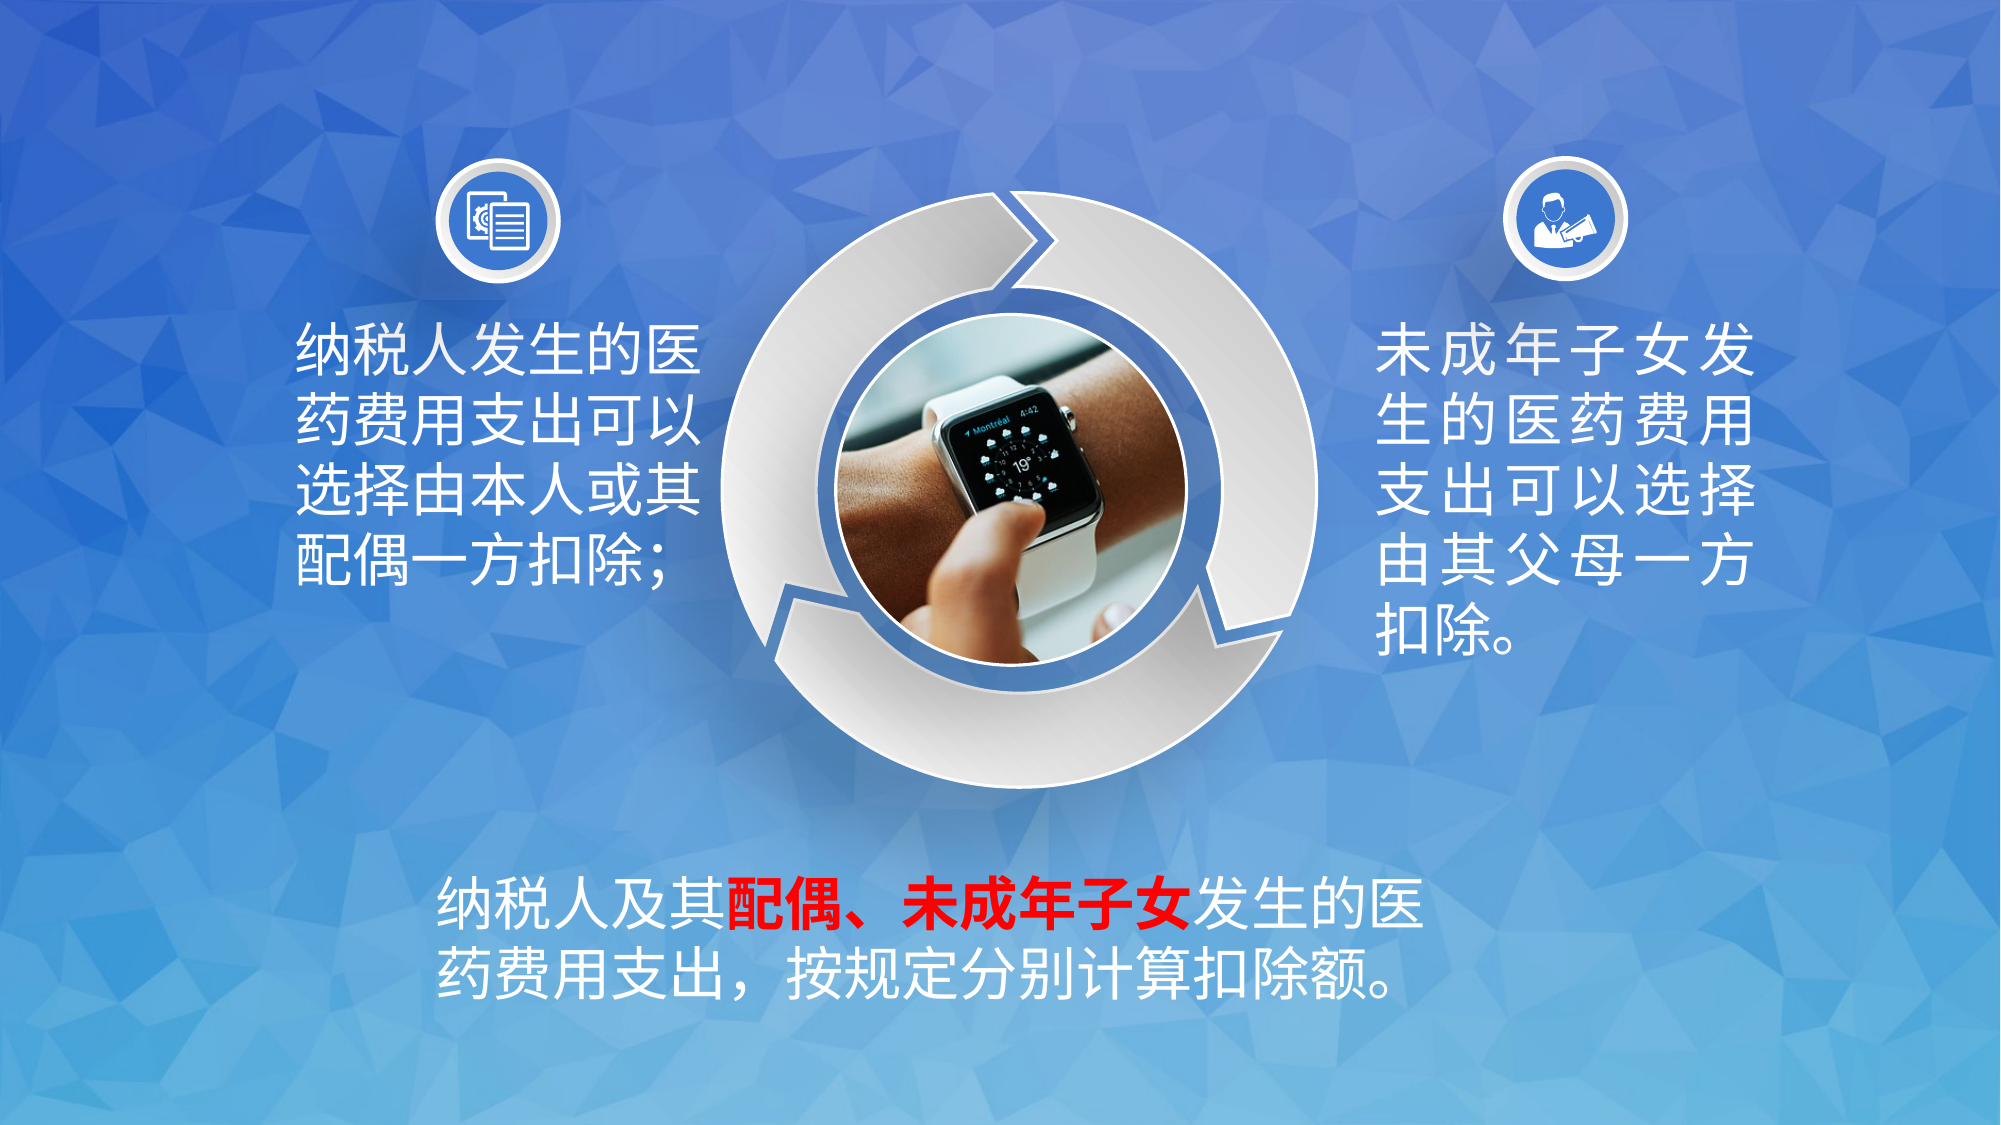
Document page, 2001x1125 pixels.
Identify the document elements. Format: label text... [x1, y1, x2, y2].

text_box 纳税人发生的医药费用支出可以选择由本人或其配偶一方扣除； [279, 305, 717, 601]
text_box 纳税人及其配偶、未成年子女发生的医 药费用支出，按规定分别计算扣除额。 [420, 859, 1580, 1015]
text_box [1505, 158, 1626, 279]
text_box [437, 160, 559, 282]
picture [0, 0, 2001, 1125]
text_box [722, 192, 1317, 788]
text_box 未成年子女发生的医药费用支出可以选择由其父母一方扣除。 [1360, 305, 1772, 671]
